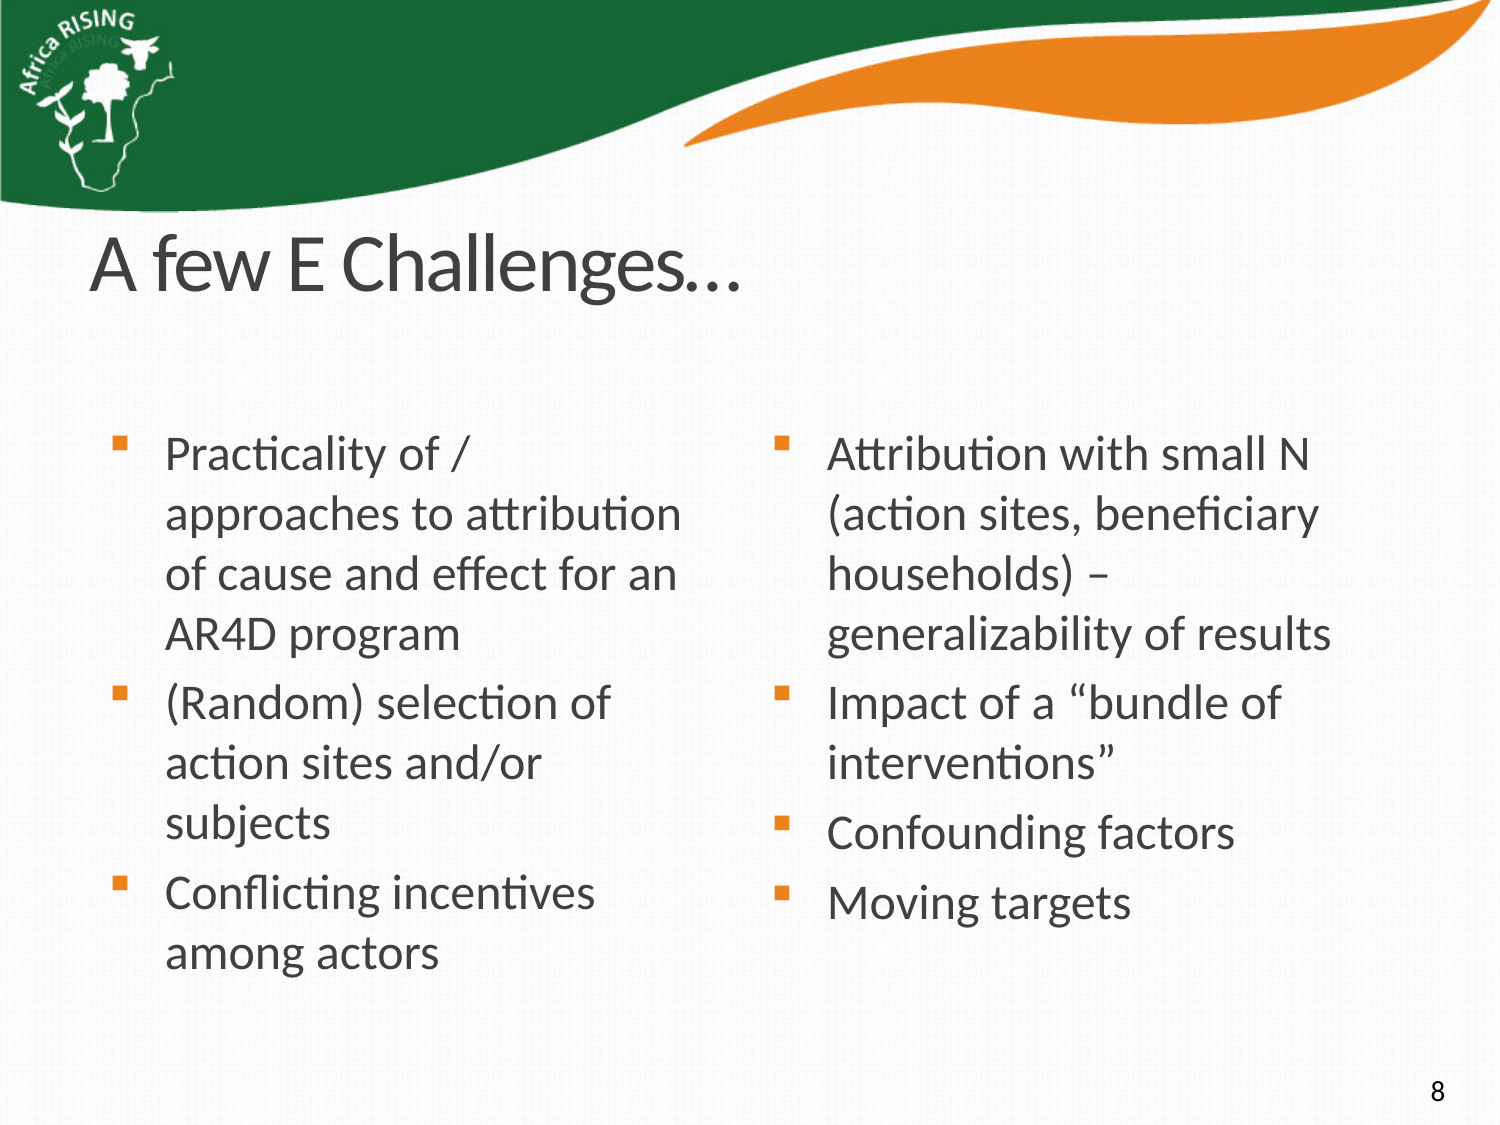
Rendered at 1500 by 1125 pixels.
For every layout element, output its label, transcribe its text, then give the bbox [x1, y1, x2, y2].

slide_number 8 [1362, 1062, 1463, 1103]
title A few E Challenges… [75, 212, 1369, 413]
list Practicality of / approaches to attribution of cause and effect for an AR4D program (Random) selection of action sites and/or subjects Conflicting incentives among actors Attribution with small N (action sites, beneficiary households) – generalizability of results Impact of a “bundle of interventions” Confounding factors Moving targets [75, 413, 1369, 1075]
picture [0, 0, 1500, 213]
